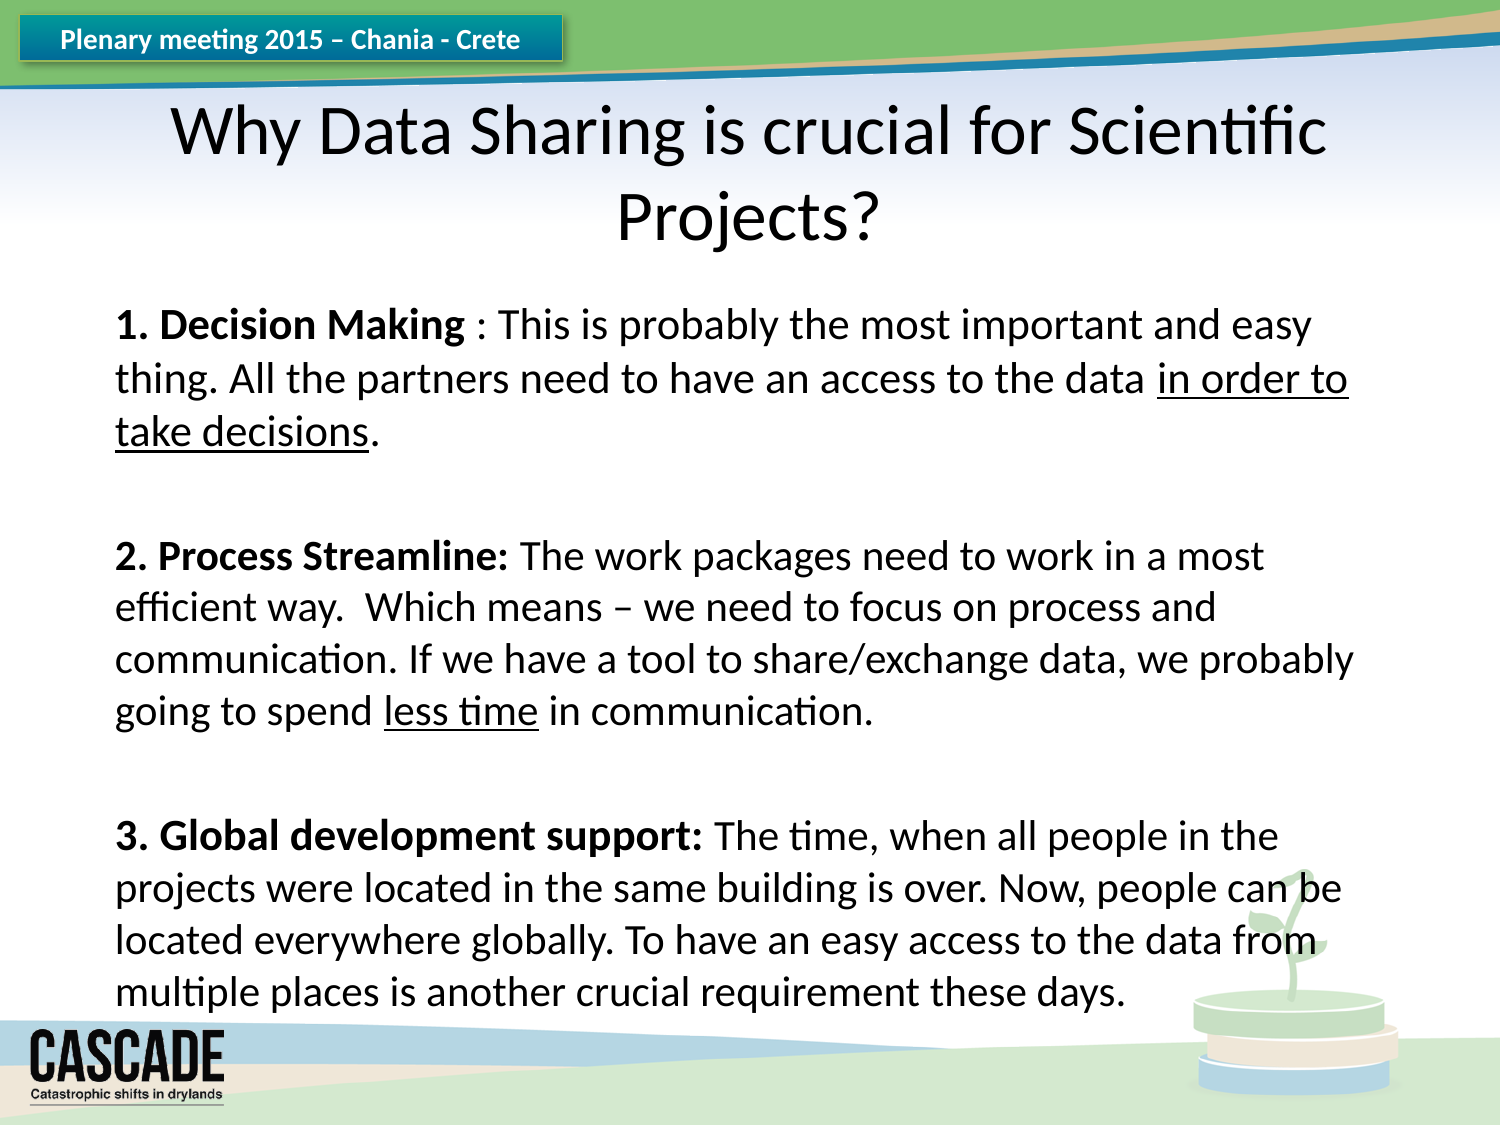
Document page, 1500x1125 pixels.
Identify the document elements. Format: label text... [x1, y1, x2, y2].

picture [0, 0, 1500, 90]
picture [29, 1029, 224, 1106]
title Why Data Sharing is crucial for Scientific Projects? [75, 75, 1425, 263]
list 1. Decision Making : This is probably the most important and easy thing. All the partners need to have an access to the data in order to take decisions. 2. Process Streamline: The work packages need to work in a most efficient way. Which means – we need to focus on process and communication. If we have a tool to share/exchange data, we probably going to spend less time in communication. 3. Global development support: The time, when all people in the projects were located in the same building is over. Now, people can be located everywhere globally. To have an easy access to the data from multiple places is another crucial requirement these days. [99, 287, 1400, 1030]
